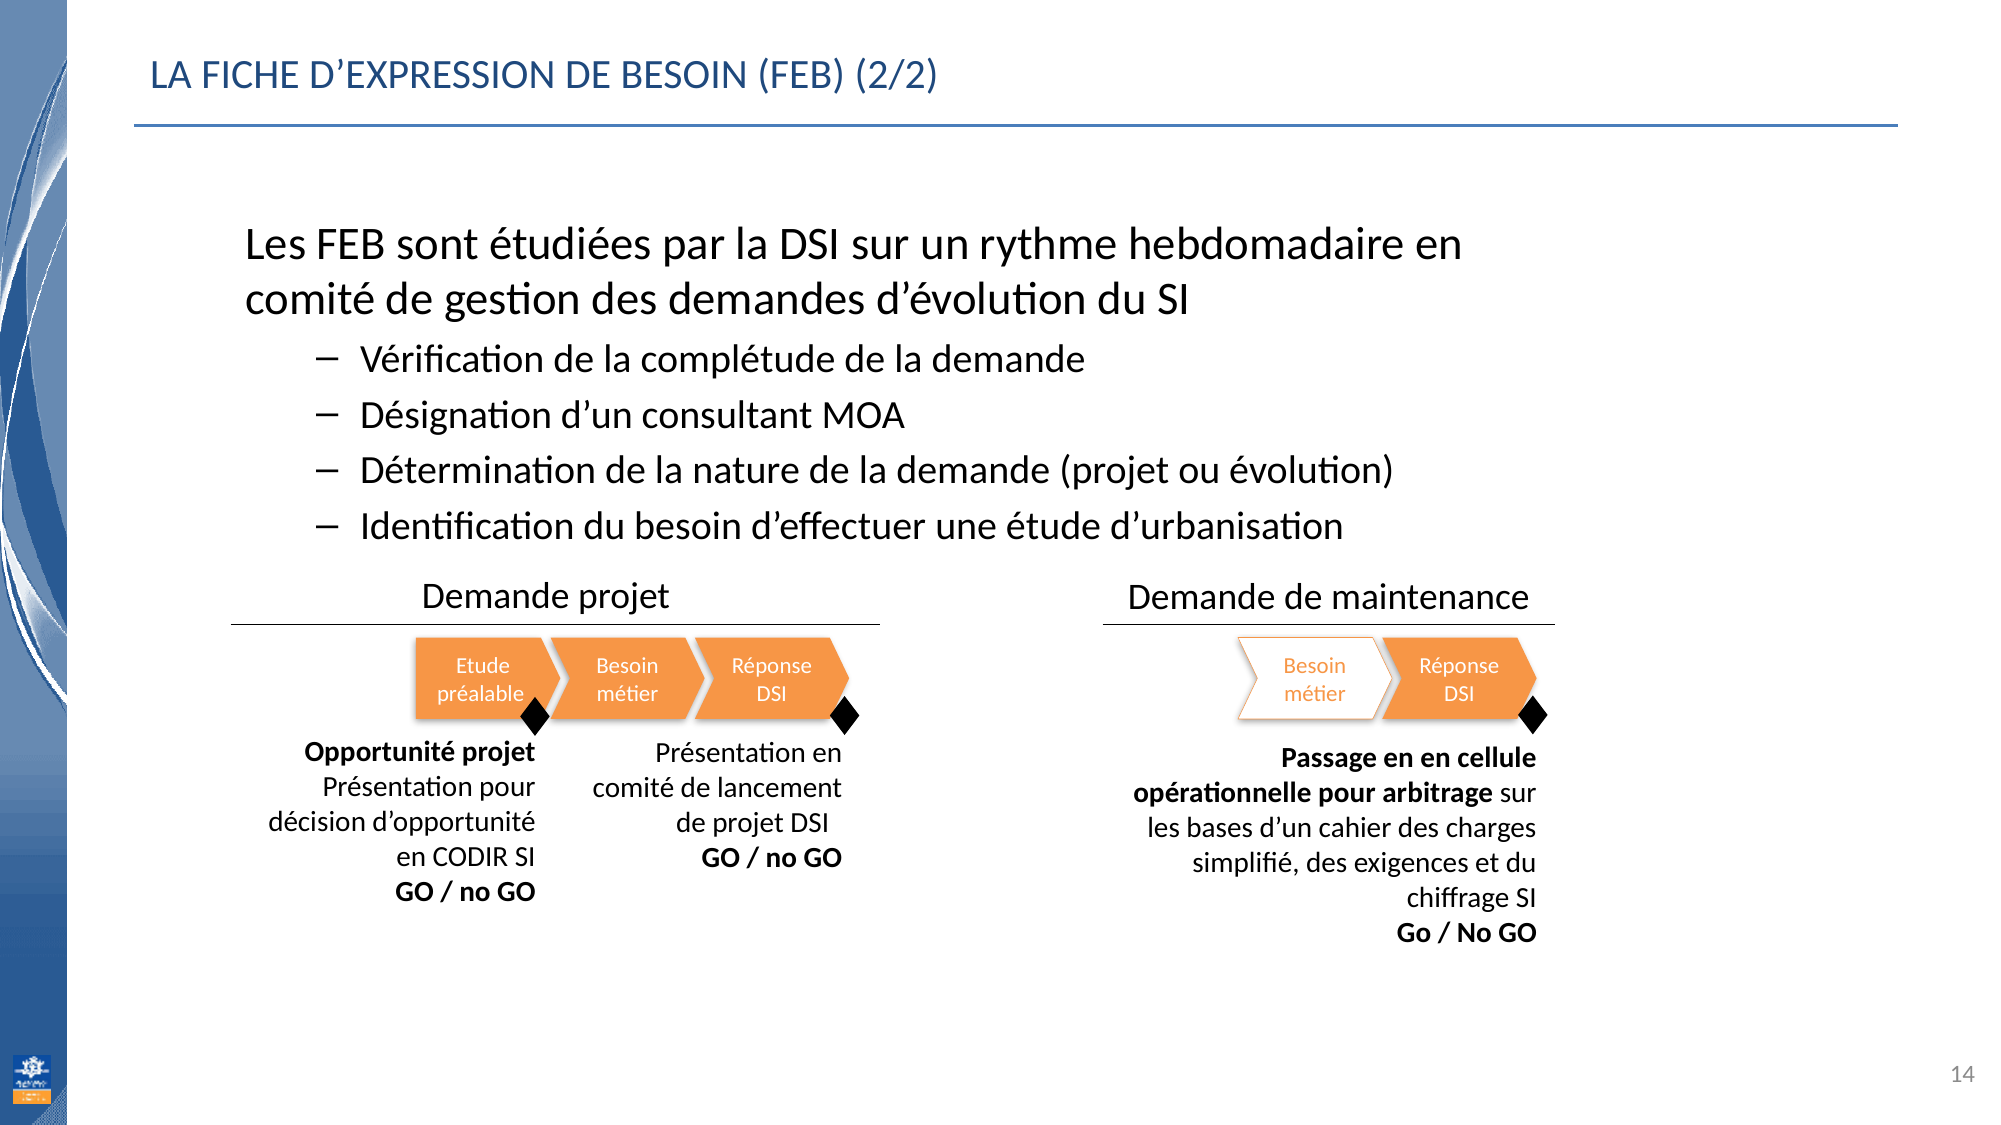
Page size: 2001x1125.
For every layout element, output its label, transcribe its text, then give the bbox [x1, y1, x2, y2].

text_box [828, 693, 862, 738]
text_box Présentation en comité de lancement de projet DSI GO / no GO [560, 726, 857, 881]
picture [13, 1055, 51, 1104]
text_box Les FEB sont étudiées par la DSI sur un rythme hebdomadaire en comité de gestion des demandes d’évolution du SI Vérification de la complétude de la demande Désignation d’un consultant MOA Détermination de la nature de la demande (projet ou évolution) Identification du besoin d’effectuer une étude d’urbanisation [230, 205, 1556, 563]
text_box Besoin métier [1235, 634, 1391, 723]
text_box Besoin métier [547, 634, 704, 723]
text_box Etude préalable [412, 634, 560, 723]
text_box Demande projet [217, 562, 876, 625]
text_box Réponse DSI [1379, 634, 1540, 723]
slide_number 14 [1921, 1042, 1991, 1103]
title la fiche d’expression de besoin (FEB) (2/2) [135, 19, 1898, 126]
text_box [1516, 693, 1550, 737]
text_box Passage en en cellule opérationnelle pour arbitrage sur les bases d’un cahier des charges simplifié, des exigences et du chiffrage SI Go / No GO [1102, 730, 1552, 956]
text_box Demande de maintenance [1101, 563, 1557, 627]
text_box Réponse DSI [691, 634, 853, 723]
text_box Opportunité projet Présentation pour décision d’opportunité en CODIR SI GO / no GO [230, 724, 551, 915]
text_box [518, 694, 552, 738]
